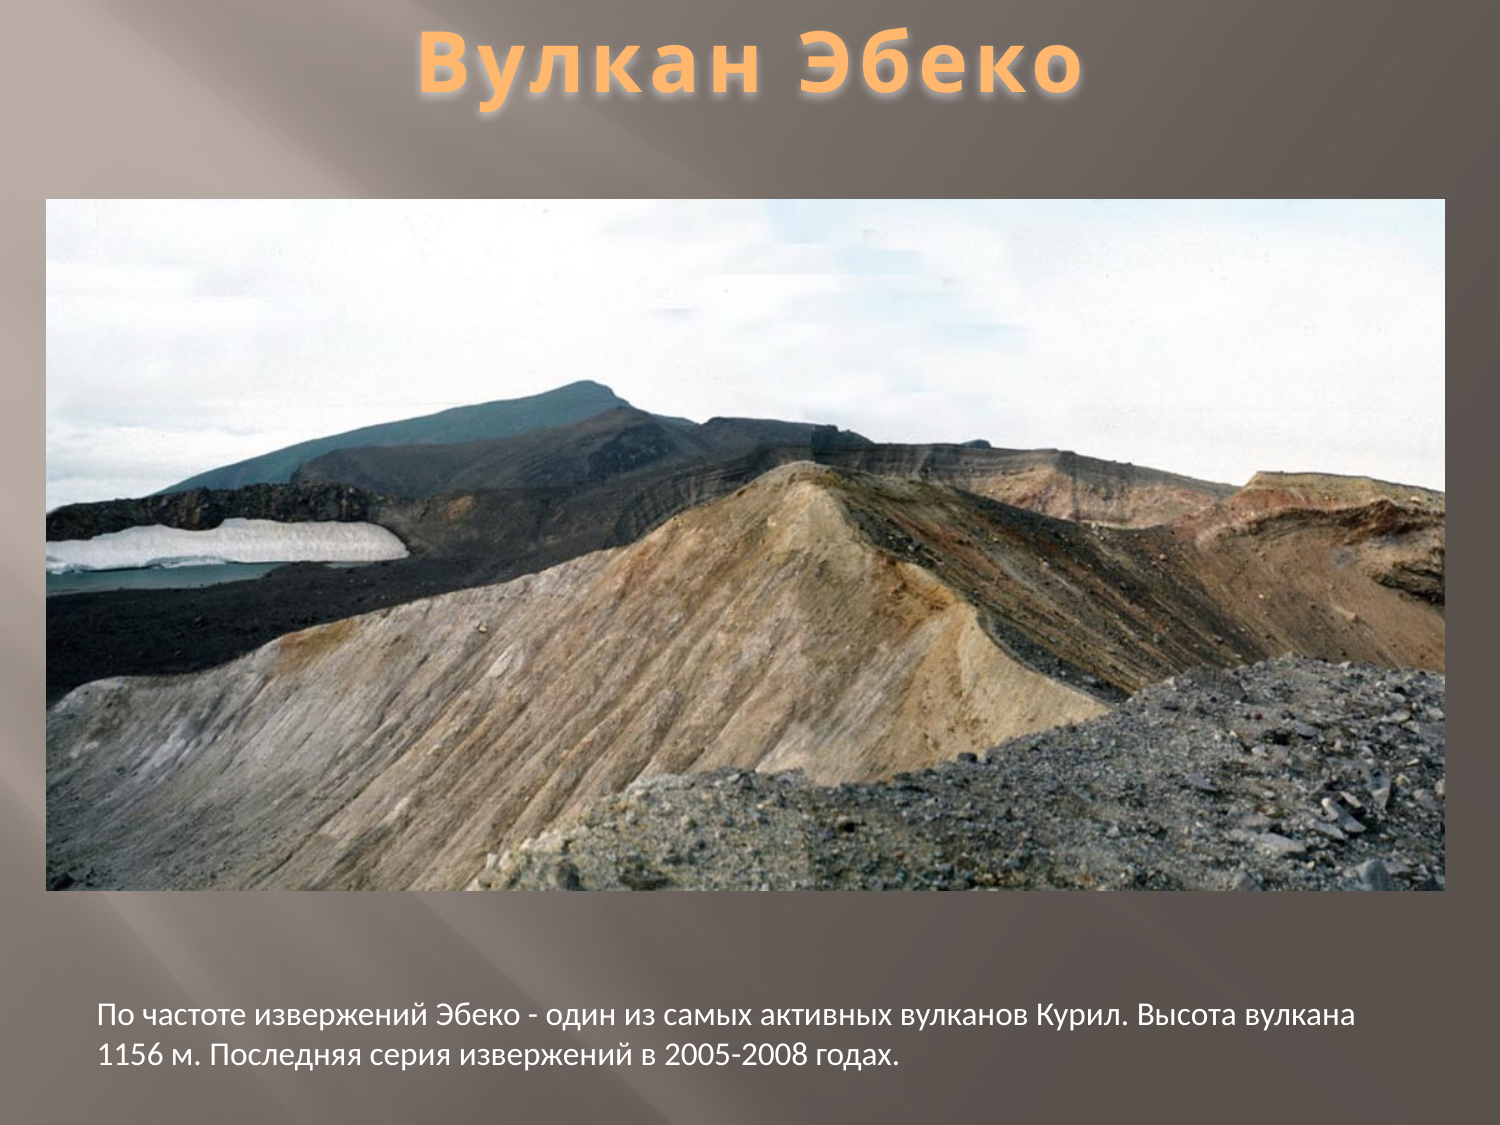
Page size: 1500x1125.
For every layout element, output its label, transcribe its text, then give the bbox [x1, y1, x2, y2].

title Вулкан Эбеко [0, 0, 1500, 118]
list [46, 198, 1445, 891]
text_box По частоте извержений Эбеко - один из самых активных вулканов Курил. Высота вулкана 1156 м. Последняя серия извержений в 2005-2008 годах. [81, 984, 1407, 1079]
